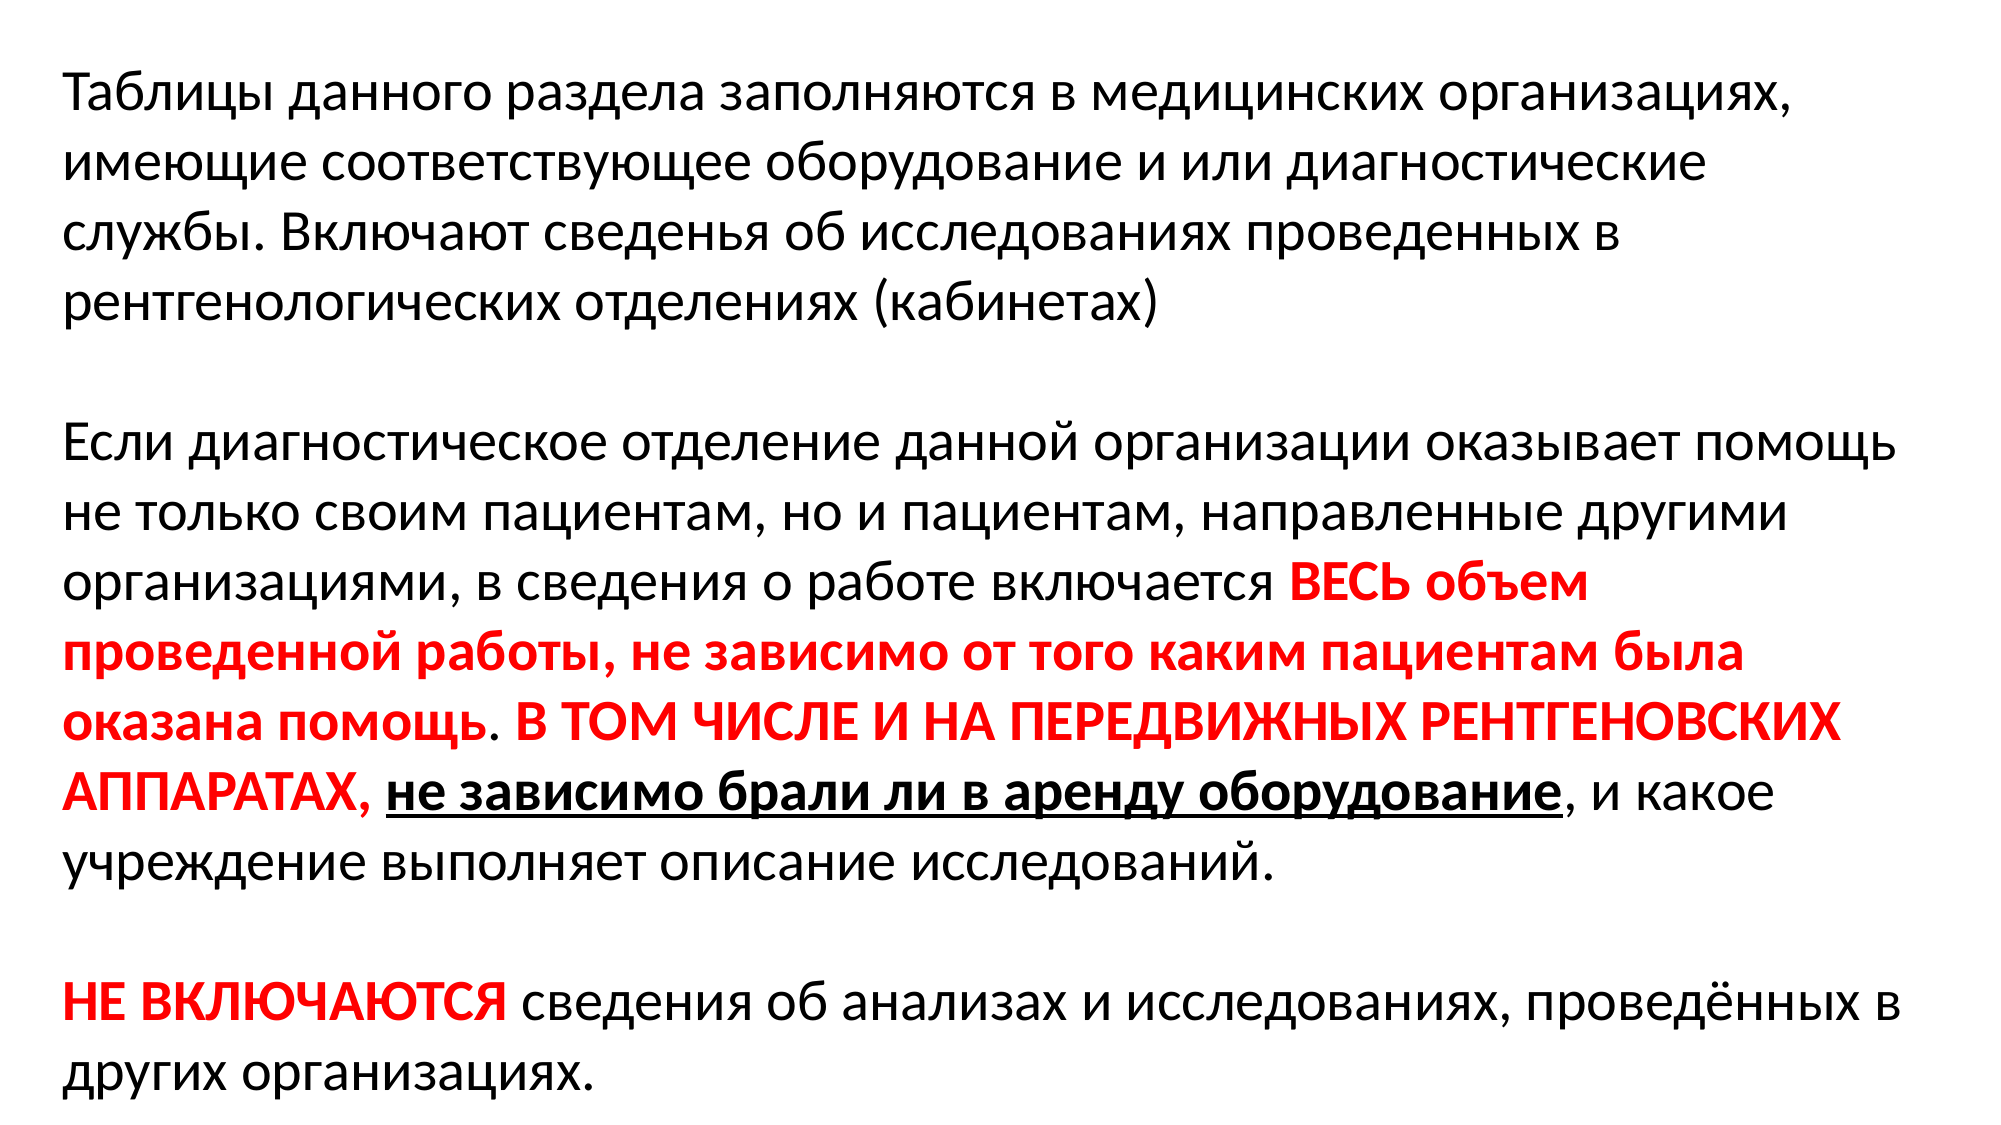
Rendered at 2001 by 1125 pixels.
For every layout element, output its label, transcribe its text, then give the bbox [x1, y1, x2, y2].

text_box Таблицы данного раздела заполняются в медицинских организациях, имеющие соответствующее оборудование и или диагностические службы. Включают сведенья об исследованиях проведенных в рентгенологических отделениях (кабинетах) Если диагностическое отделение данной организации оказывает помощь не только своим пациентам, но и пациентам, направленные другими организациями, в сведения о работе включается ВЕСЬ объем проведенной работы, не зависимо от того каким пациентам была оказана помощь. В ТОМ ЧИСЛЕ И НА ПЕРЕДВИЖНЫХ РЕНТГЕНОВСКИХ АППАРАТАХ, не зависимо брали ли в аренду оборудование, и какое учреждение выполняет описание исследований. НЕ ВКЛЮЧАЮТСЯ сведения об анализах и исследованиях, проведённых в других организациях. [47, 44, 1927, 1110]
